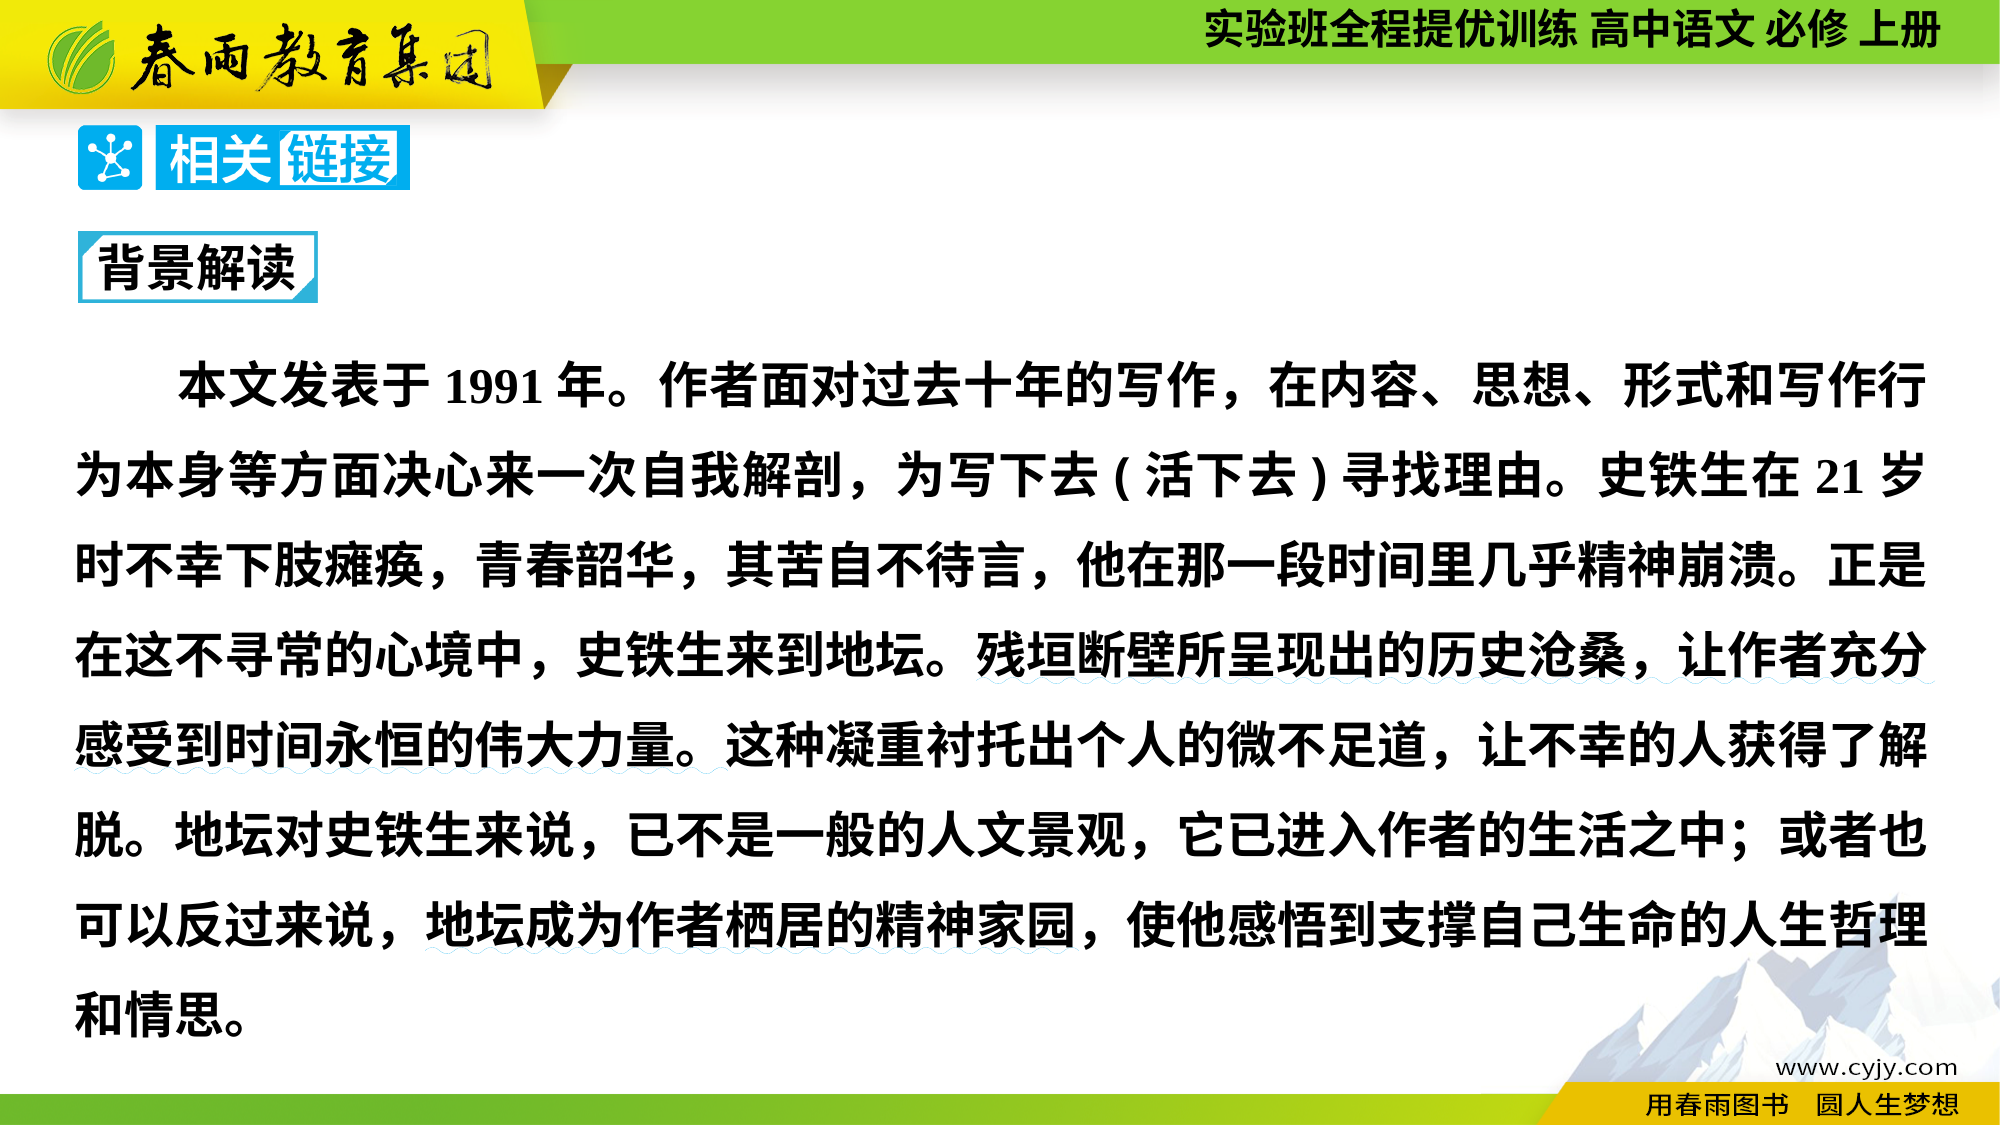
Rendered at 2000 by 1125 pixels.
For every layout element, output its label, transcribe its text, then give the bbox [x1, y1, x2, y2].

picture [0, 0, 2000, 1125]
list 本文发表于1991年。作者面对过去十年的写作，在内容、思想、形式和写作行为本身等方面决心来一次自我解剖，为写下去(活下去)寻找理由。史铁生在21岁时不幸下肢瘫痪，青春韶华，其苦自不待言，他在那一段时间里几乎精神崩溃。正是在这不寻常的心境中，史铁生来到地坛。残垣断壁所呈现出的历史沧桑，让作者充分感受到时间永恒的伟大力量。这种凝重衬托出个人的微不足道，让不幸的人获得了解脱。地坛对史铁生来说，已不是一般的人文景观，它已进入作者的生活之中；或者也可以反过来说，地坛成为作者栖居的精神家园，使他感悟到支撑自己生命的人生哲理和情思。 [59, 315, 1944, 1047]
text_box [78, 228, 319, 305]
